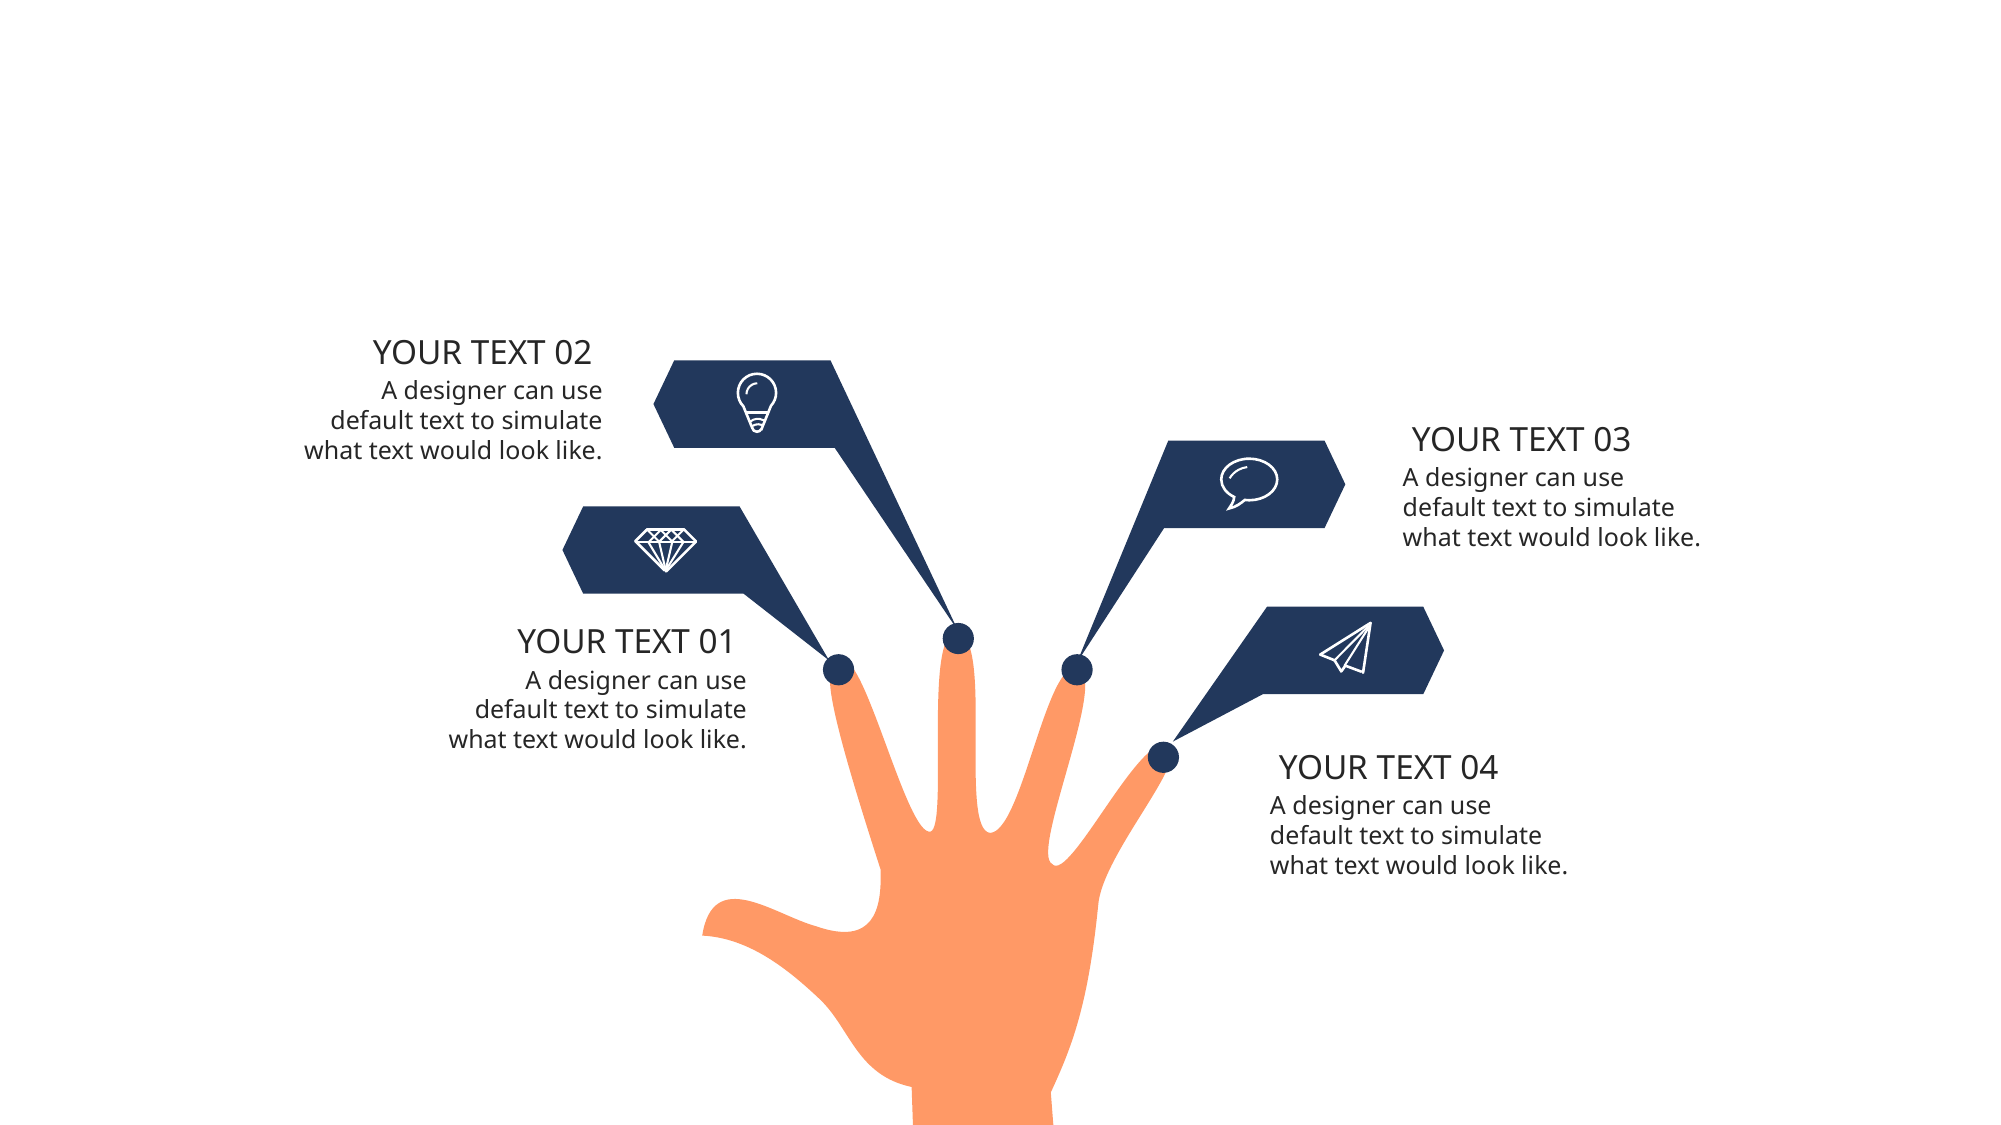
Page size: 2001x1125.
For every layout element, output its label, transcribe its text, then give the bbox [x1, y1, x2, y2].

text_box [1320, 622, 1371, 673]
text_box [635, 528, 696, 572]
text_box YOUR TEXT 03 [1397, 411, 1647, 454]
text_box [941, 621, 975, 656]
text_box YOUR TEXT 04 [1264, 738, 1514, 781]
text_box [821, 653, 856, 687]
text_box A designer can use default text to simulate what text would look like. [283, 367, 618, 472]
text_box YOUR TEXT 02 [357, 323, 608, 367]
text_box [1146, 740, 1181, 774]
text_box [561, 505, 828, 659]
text_box [1060, 653, 1094, 687]
text_box A designer can use default text to simulate what text would look like. [1387, 454, 1723, 560]
text_box [701, 648, 1166, 1125]
text_box [652, 359, 956, 623]
text_box [1171, 605, 1446, 743]
text_box YOUR TEXT 01 [502, 613, 752, 656]
text_box [1079, 439, 1347, 654]
text_box A designer can use default text to simulate what text would look like. [427, 656, 762, 762]
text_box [1221, 458, 1278, 514]
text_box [737, 373, 777, 447]
text_box A designer can use default text to simulate what text would look like. [1255, 781, 1590, 887]
